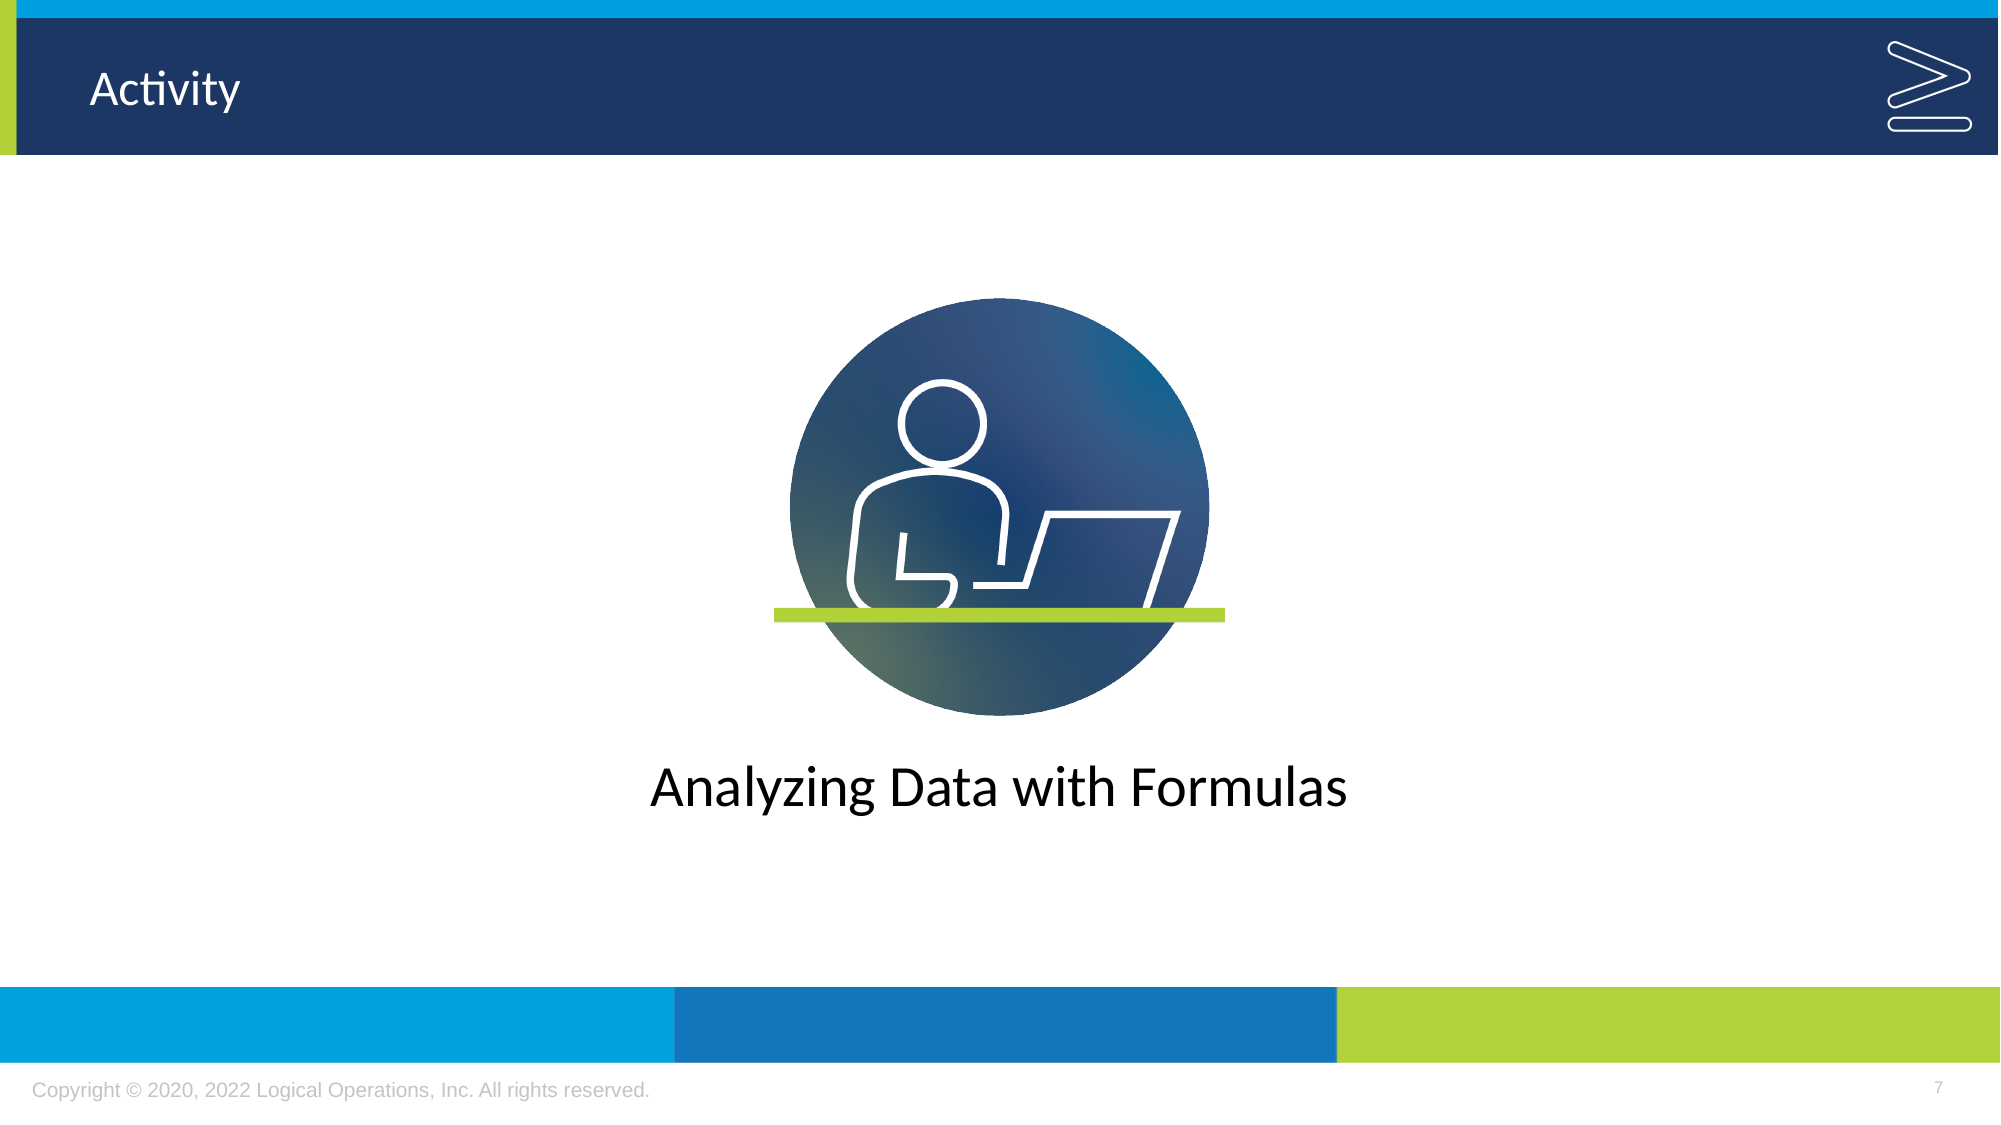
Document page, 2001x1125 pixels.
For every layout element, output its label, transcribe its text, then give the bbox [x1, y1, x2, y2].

picture [0, 0, 1998, 155]
list Analyzing Data with Formulas [125, 740, 1875, 841]
slide_number 7 [1491, 1057, 1959, 1118]
picture [774, 298, 1225, 716]
picture [674, 987, 2000, 1063]
